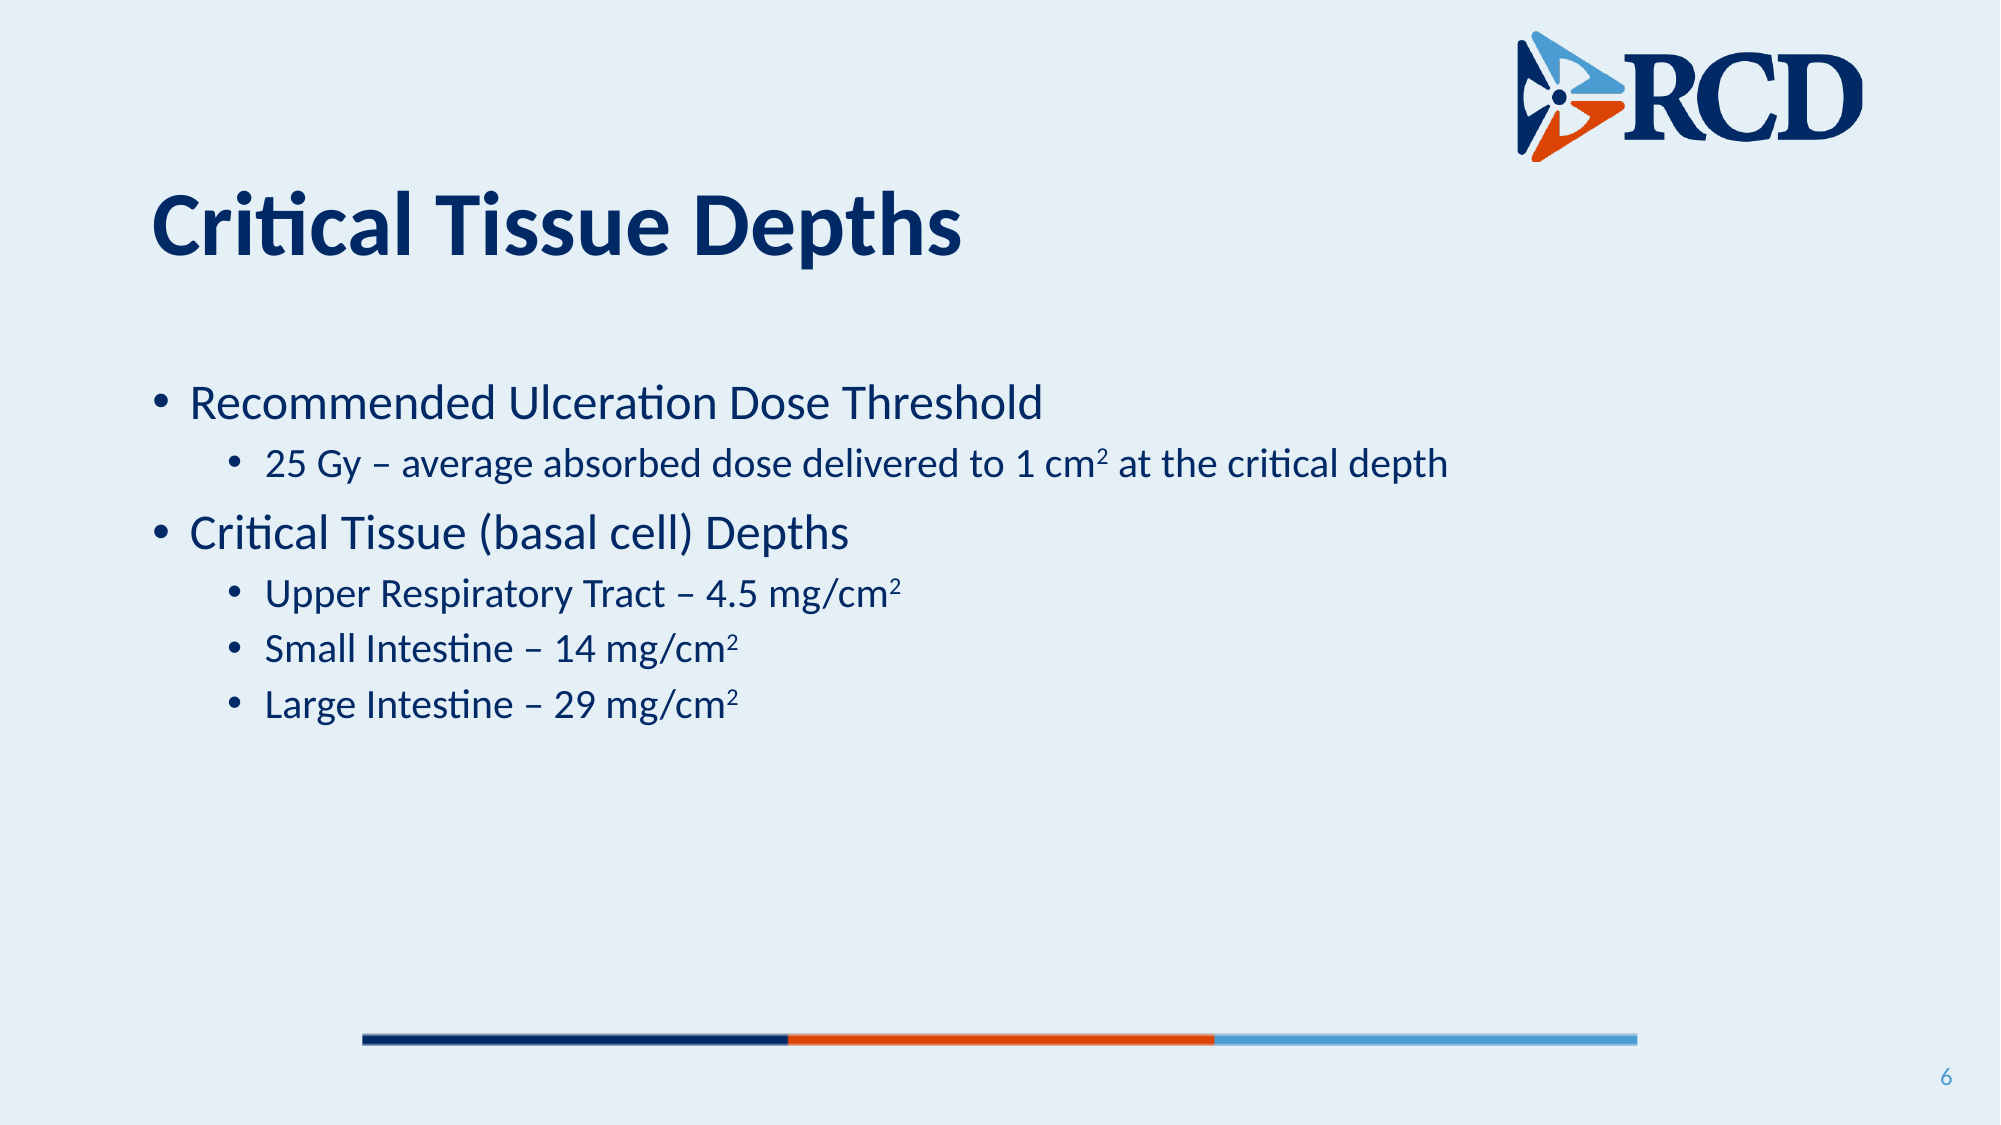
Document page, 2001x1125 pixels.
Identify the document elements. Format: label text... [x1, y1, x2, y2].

list Recommended Ulceration Dose Threshold 25 Gy – average absorbed dose delivered to 1 cm2 at the critical depth Critical Tissue (basal cell) Depths Upper Respiratory Tract – 4.5 mg/cm2 Small Intestine – 14 mg/cm2 Large Intestine – 29 mg/cm2 [137, 369, 1863, 1014]
slide_number 6 [1517, 1045, 1968, 1106]
title Critical Tissue Depths [137, 143, 1863, 309]
